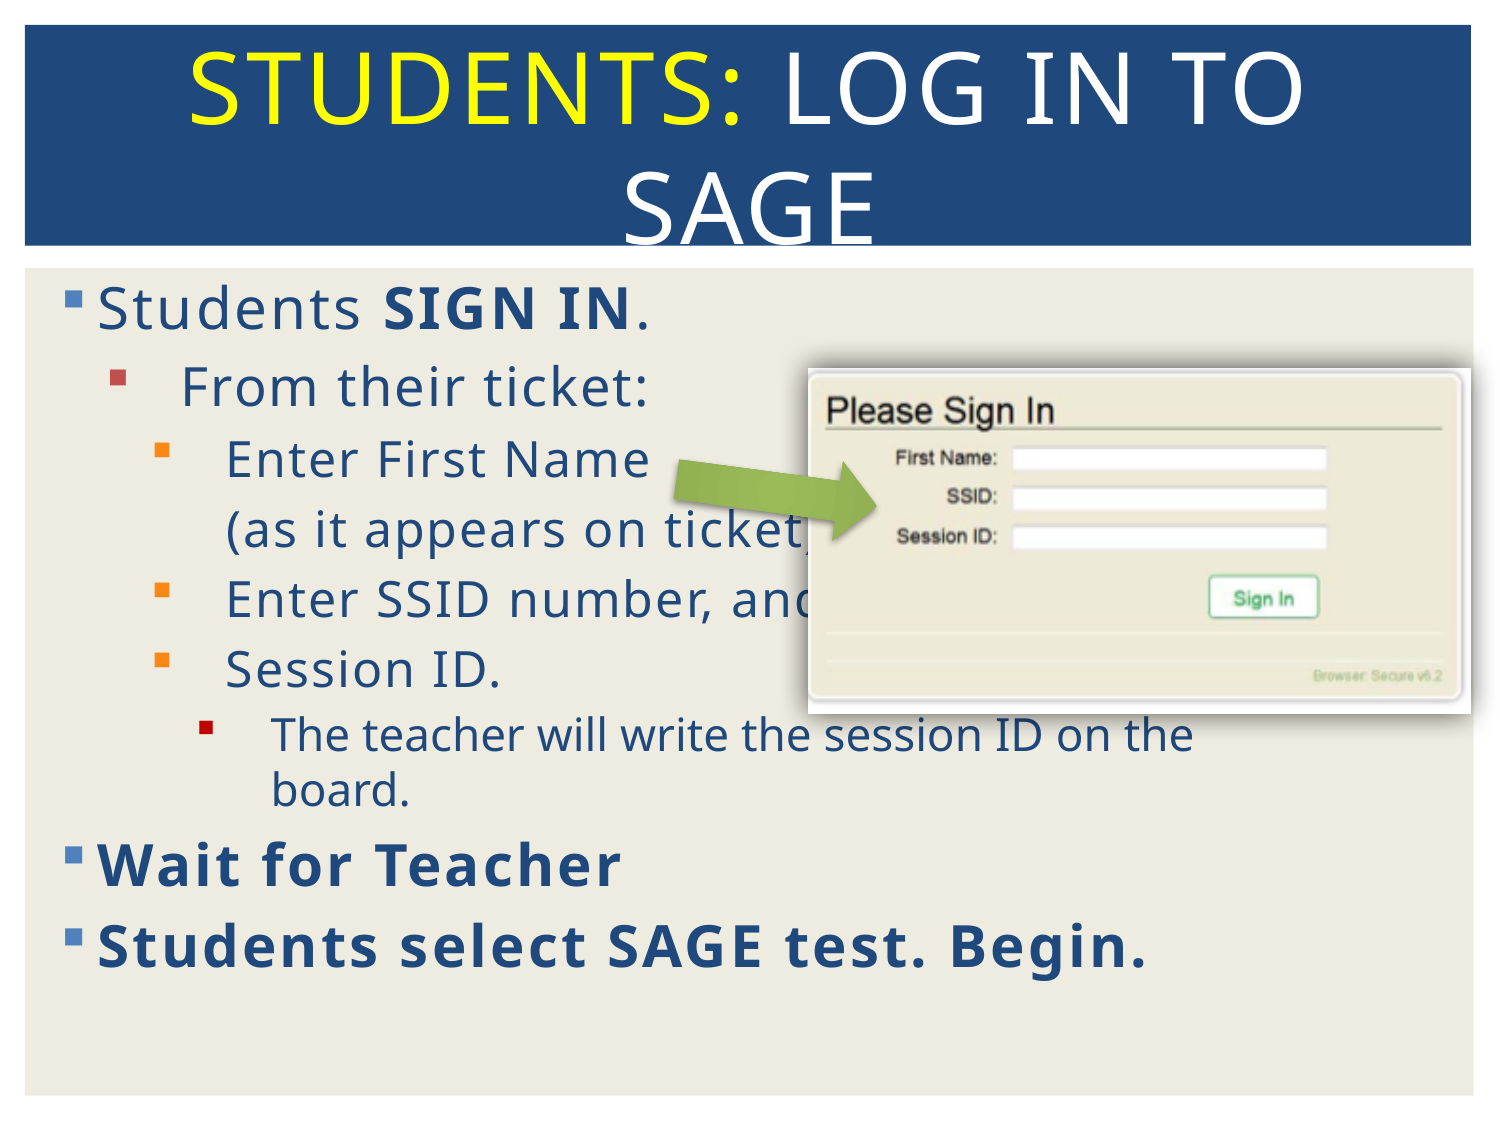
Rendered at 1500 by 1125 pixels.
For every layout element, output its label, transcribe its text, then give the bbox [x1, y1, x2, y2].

text_box [673, 459, 803, 517]
title STUDENTs: LOG in to SAGE [62, 58, 1438, 232]
picture [808, 367, 1471, 714]
list Students SIGN IN. From their ticket: Enter First Name (as it appears on ticket), Enter SSID number, and Session ID. The teacher will write the session ID on the board. Wait for Teacher Students select SAGE test. Begin. [38, 263, 1358, 1064]
